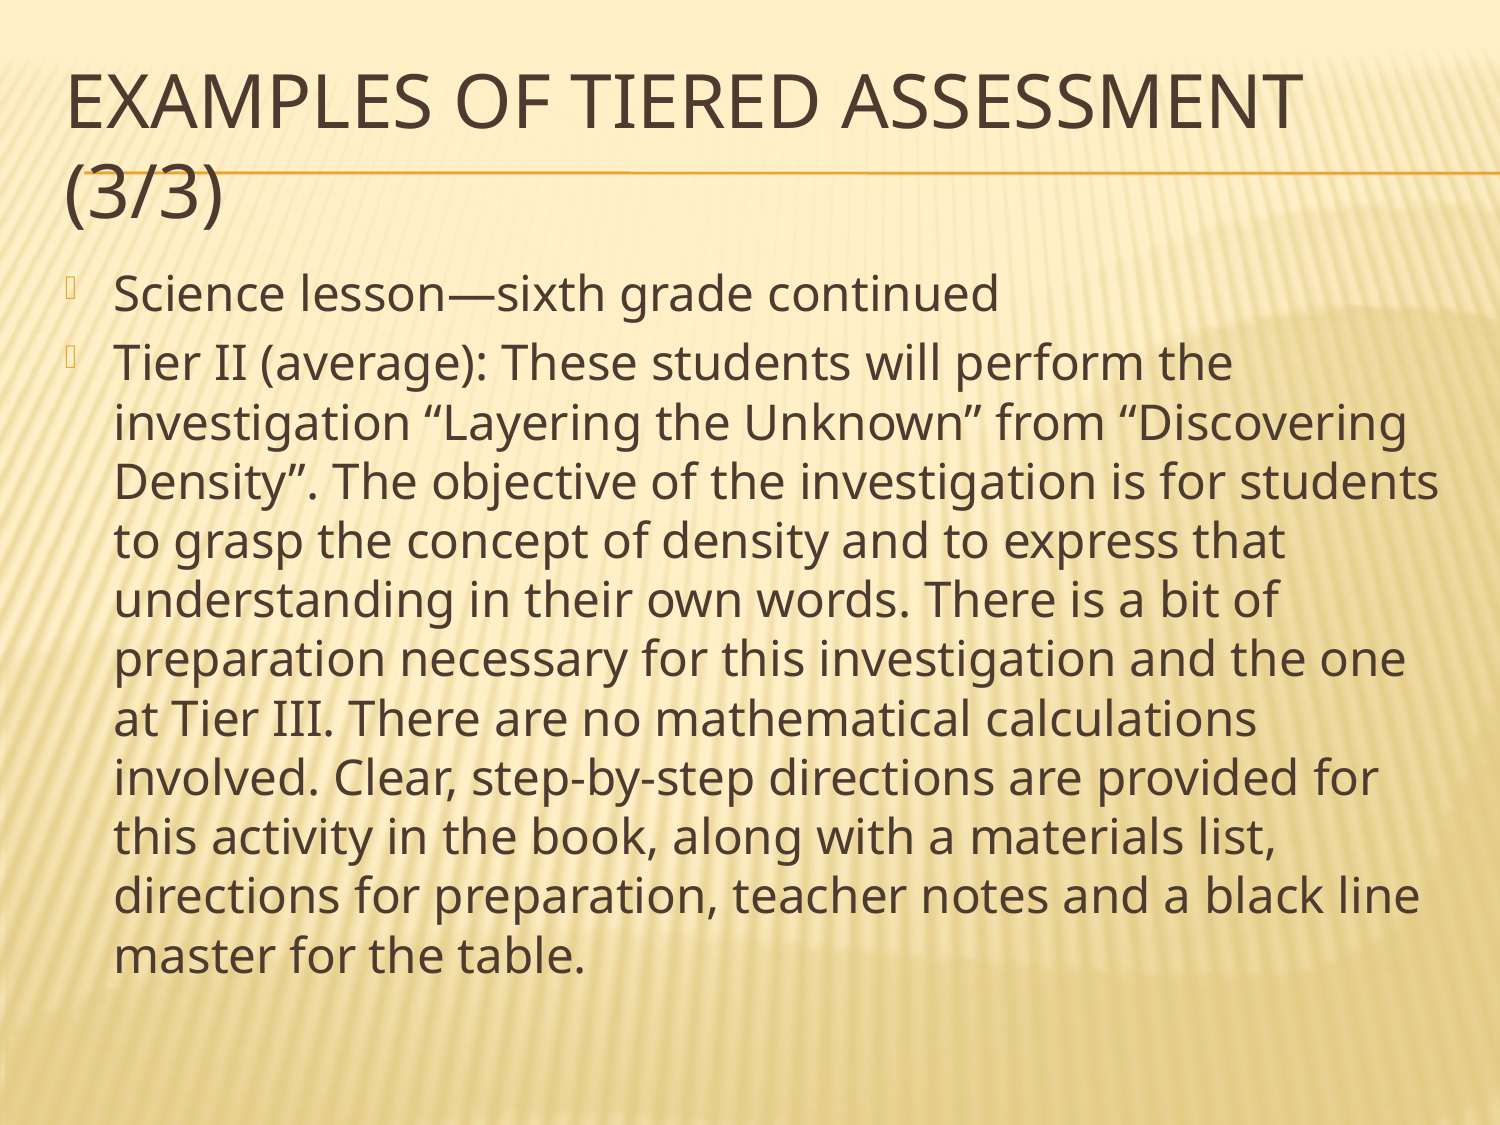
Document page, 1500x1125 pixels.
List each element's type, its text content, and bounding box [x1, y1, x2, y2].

title Examples of tiered assessment (3/3) [50, 75, 1475, 213]
list Science lesson—sixth grade continued Tier II (average): These students will perform the investigation “Layering the Unknown” from “Discovering Density”. The objective of the investigation is for students to grasp the concept of density and to express that understanding in their own words. There is a bit of preparation necessary for this investigation and the one at Tier III. There are no mathematical calculations involved. Clear, step-by-step directions are provided for this activity in the book, along with a materials list, directions for preparation, teacher notes and a black line master for the table. [50, 254, 1475, 998]
